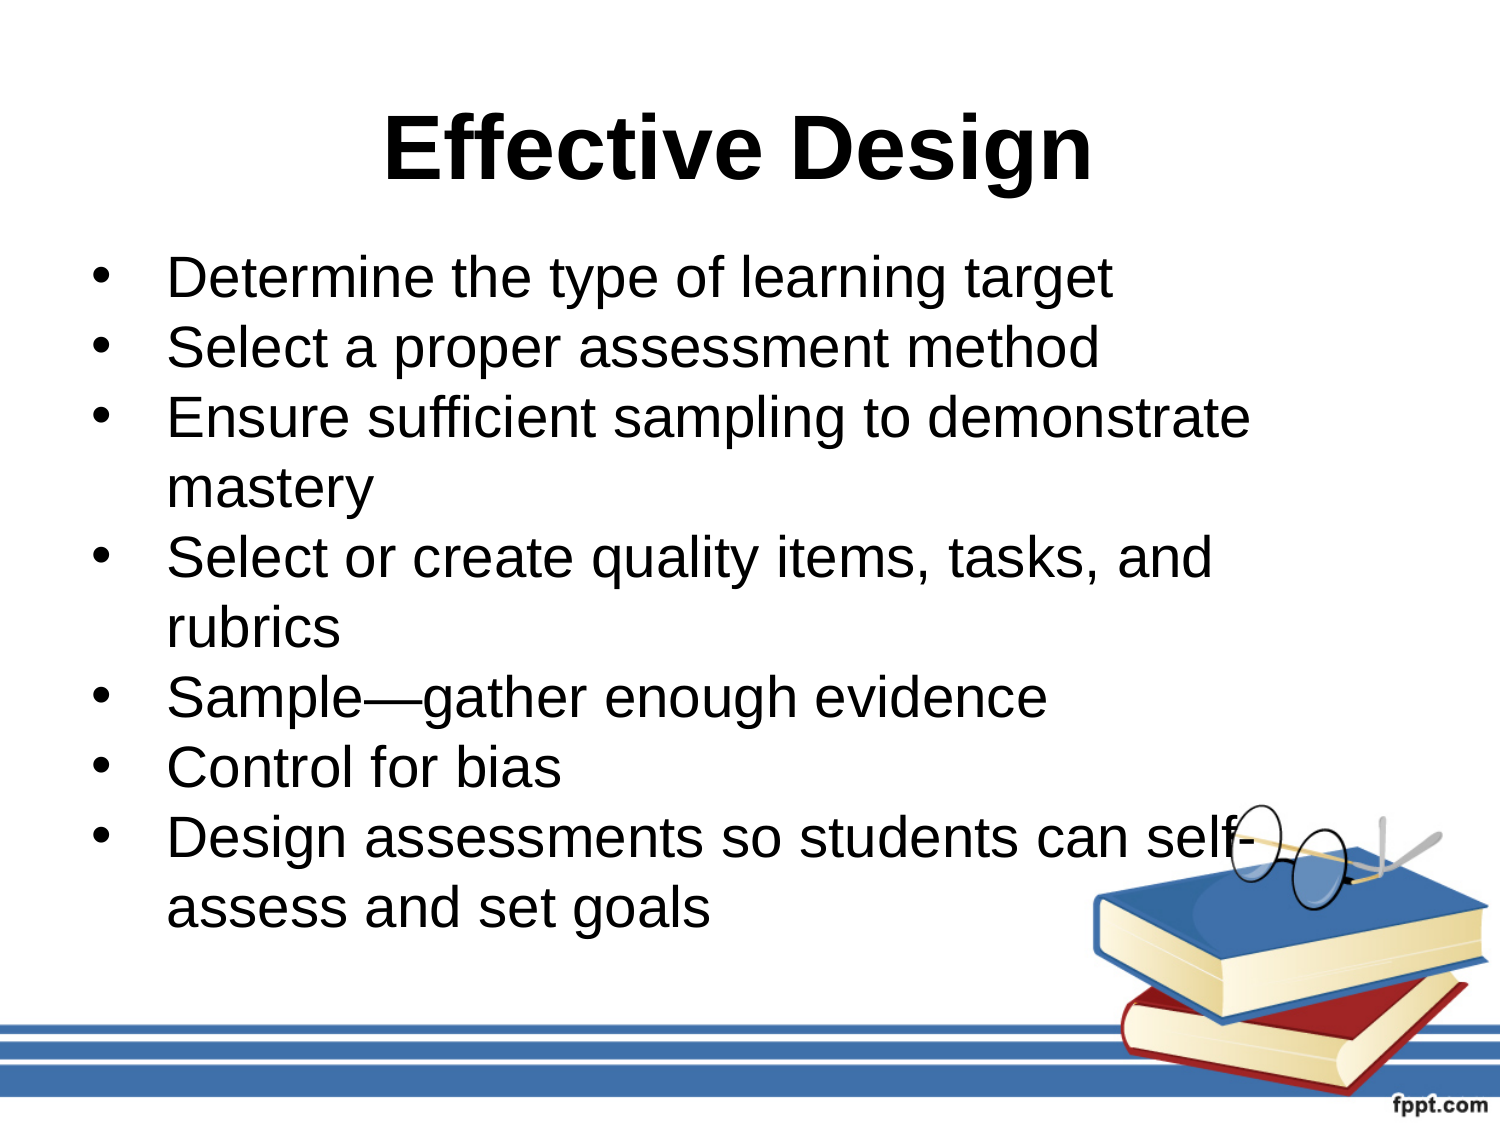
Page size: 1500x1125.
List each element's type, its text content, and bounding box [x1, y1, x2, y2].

list Determine the type of learning target Select a proper assessment method Ensure sufficient sampling to demonstrate mastery Select or create quality items, tasks, and rubrics Sample—gather enough evidence Control for bias Design assessments so students can self-assess and set goals [76, 231, 1318, 929]
title Effective Design [76, 66, 1427, 220]
picture [0, 0, 1500, 1125]
